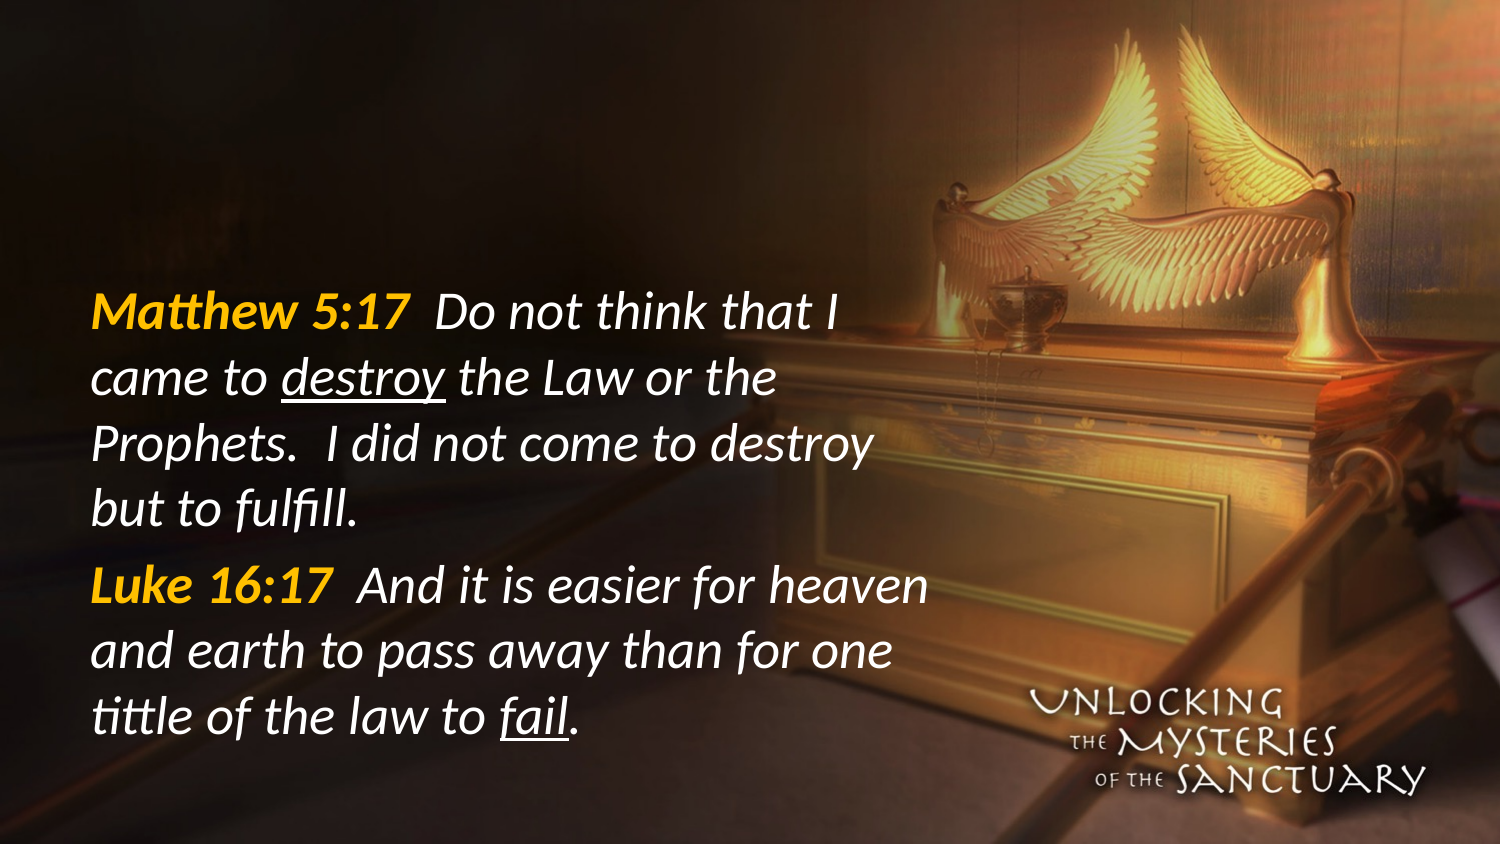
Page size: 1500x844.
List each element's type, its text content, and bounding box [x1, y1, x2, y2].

list Matthew 5:17 Do not think that I came to destroy the Law or the Prophets. I did not come to destroy but to fulfill. Luke 16:17 And it is easier for heaven and earth to pass away than for one tittle of the law to fail. [75, 267, 958, 754]
picture [0, 0, 1500, 844]
